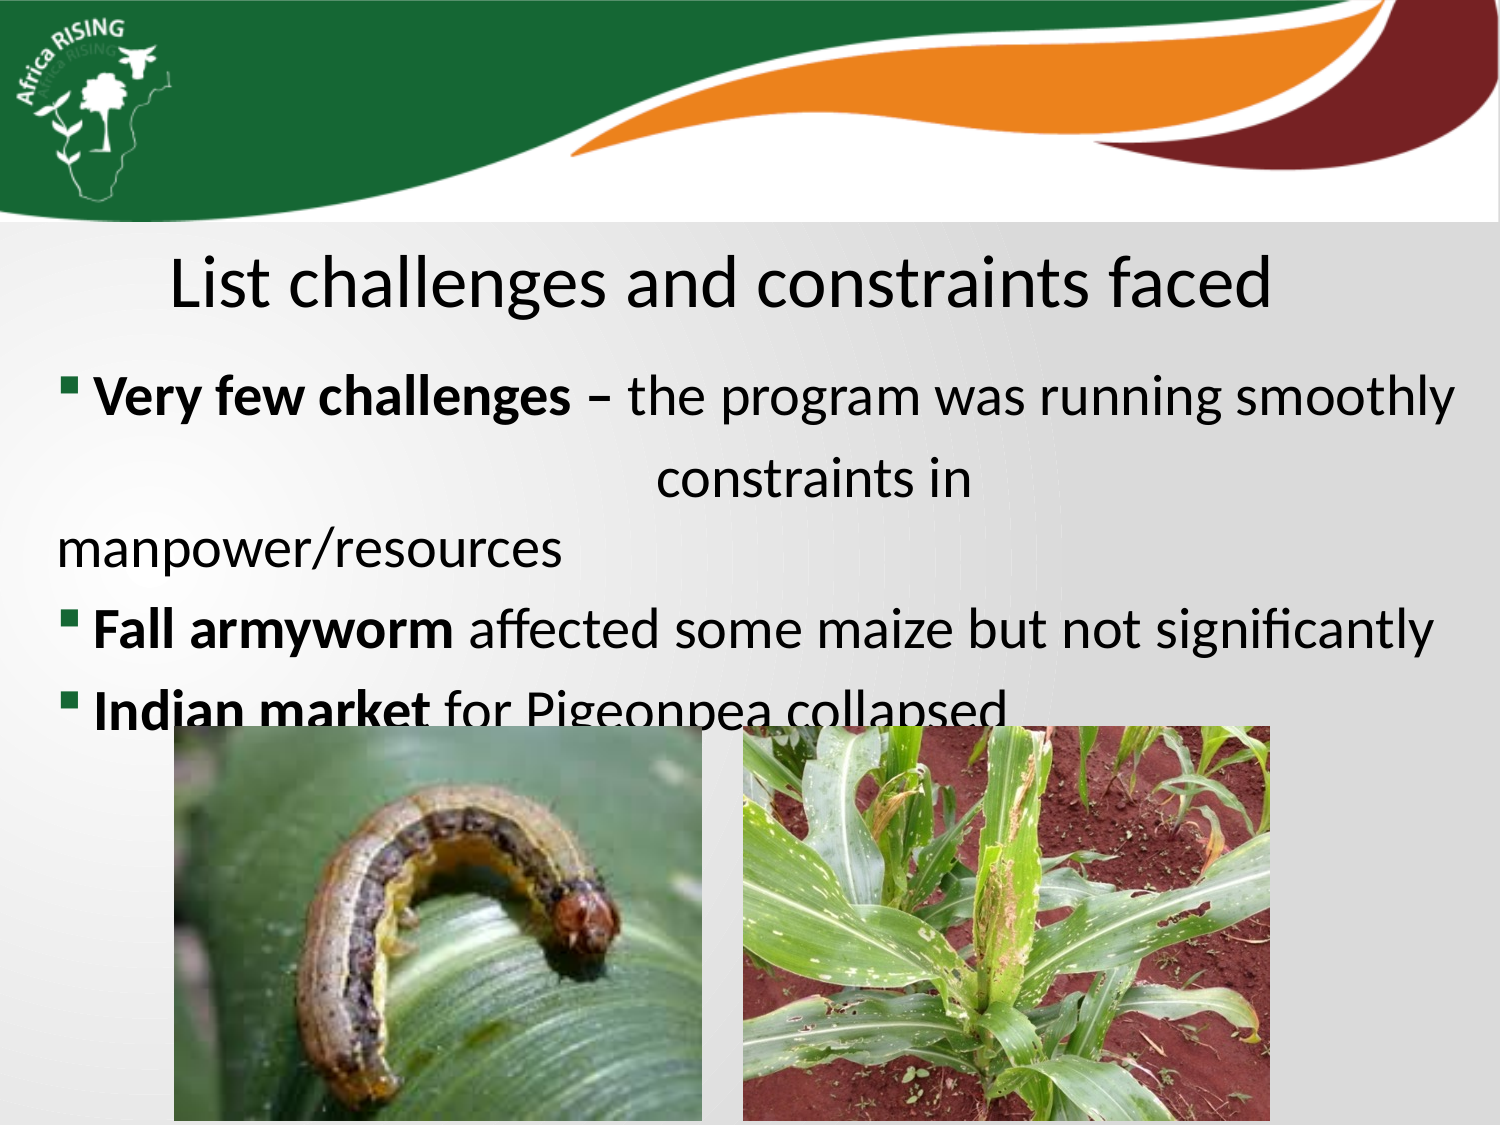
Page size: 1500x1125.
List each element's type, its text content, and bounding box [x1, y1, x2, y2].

text_box Very few challenges – the program was running smoothly constraints in manpower/resources Fall armyworm affected some maize but not significantly Indian market for Pigeonpea collapsed [22, 349, 1500, 1093]
picture [0, 0, 1499, 222]
picture [174, 725, 702, 1122]
list List challenges and constraints faced [135, 224, 1499, 349]
picture [743, 725, 1271, 1122]
